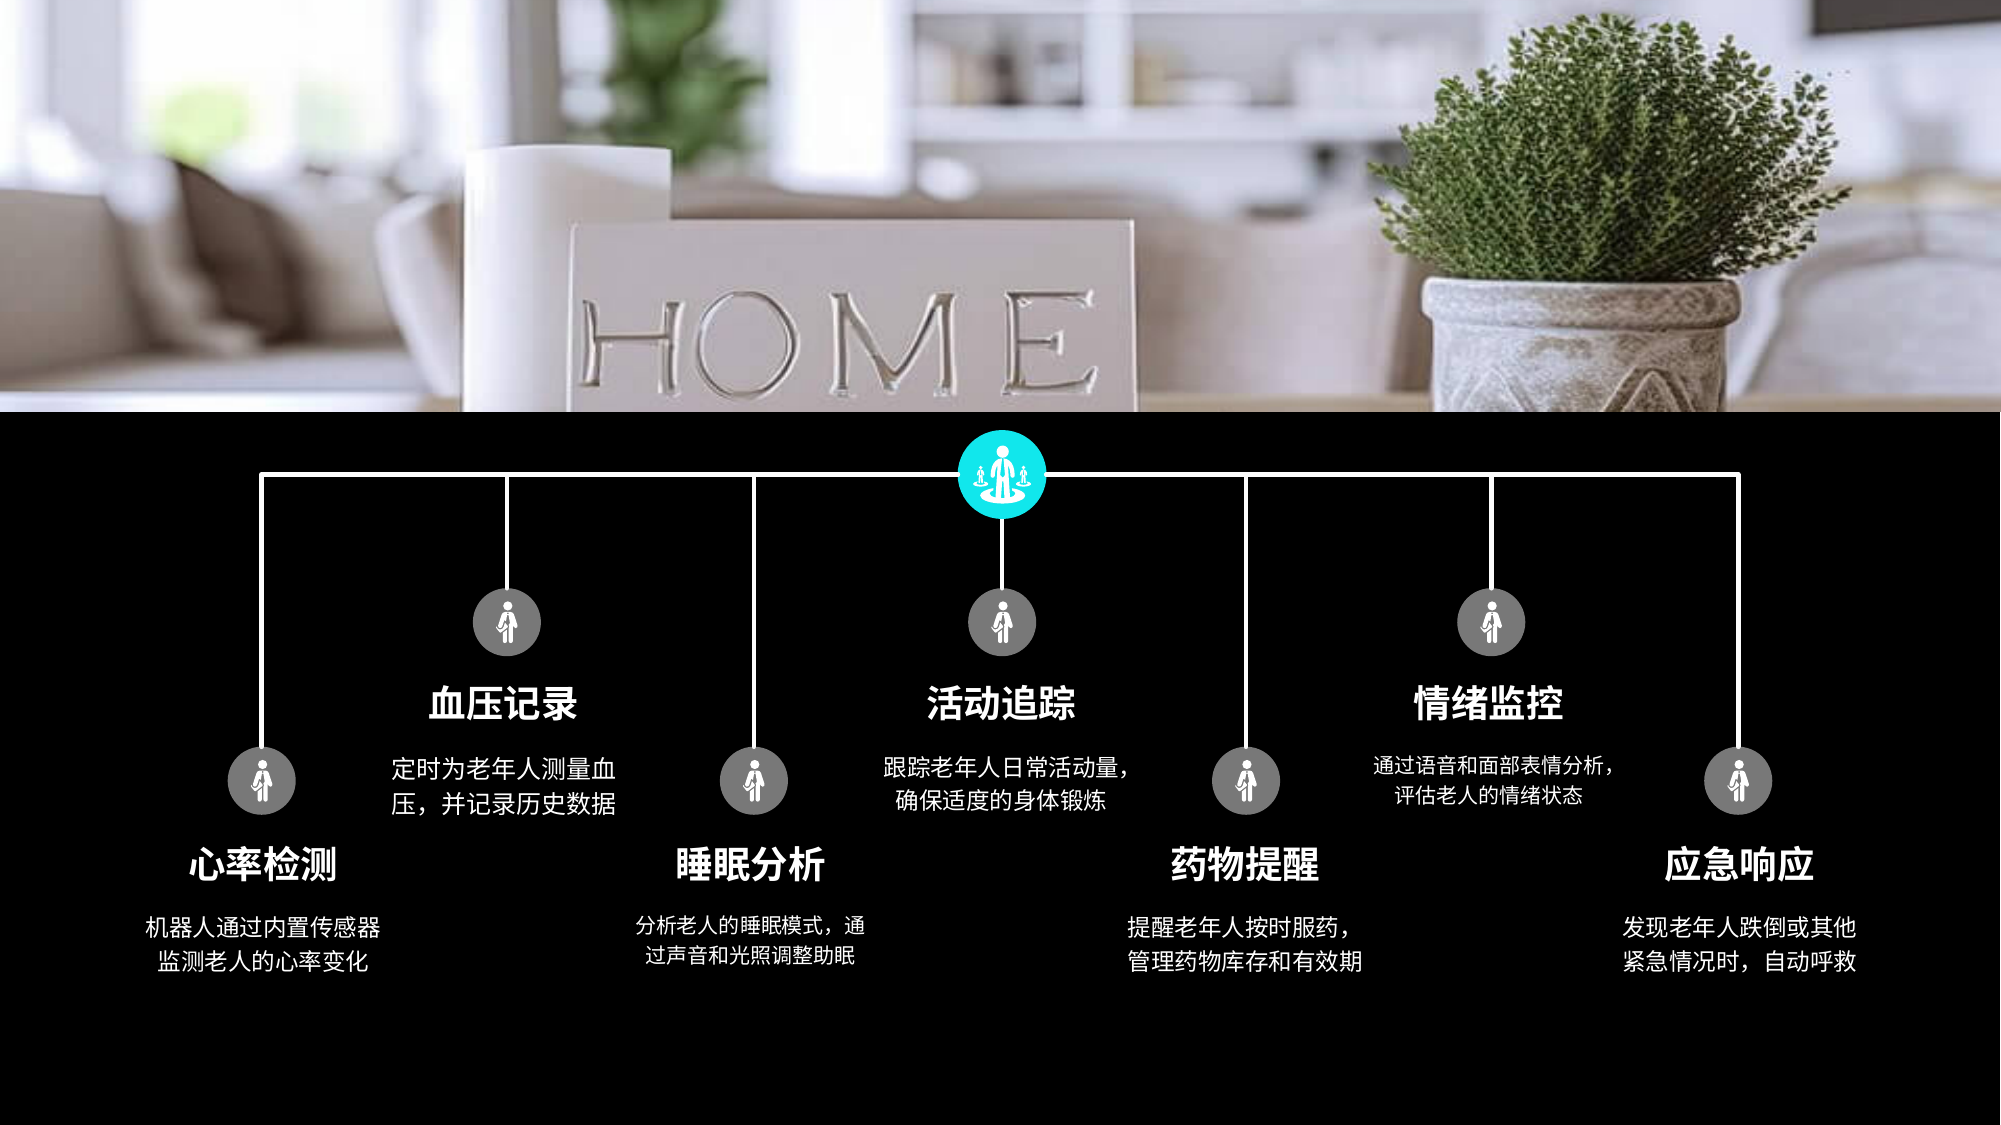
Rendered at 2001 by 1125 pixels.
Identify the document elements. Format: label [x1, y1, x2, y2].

text_box [0, 0, 2000, 992]
